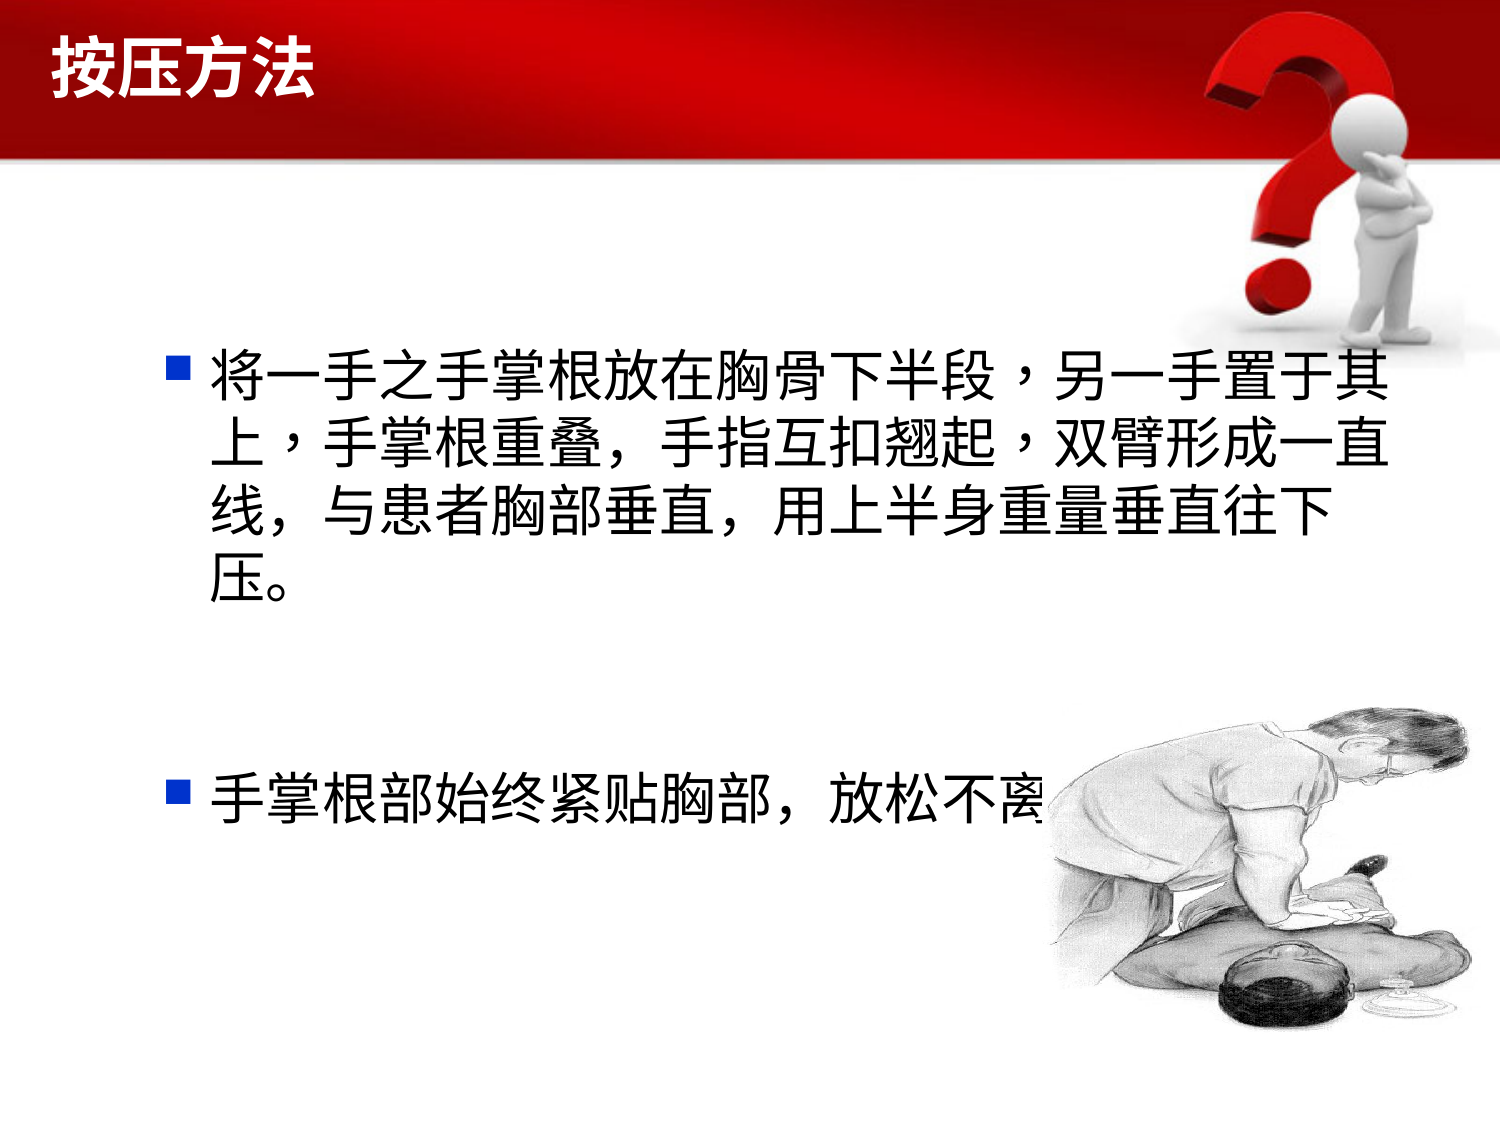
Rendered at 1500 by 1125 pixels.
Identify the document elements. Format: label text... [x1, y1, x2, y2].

list 将一手之手掌根放在胸骨下半段，另一手置于其上，手掌根重叠，手指互扣翘起，双臂形成一直线，与患者胸部垂直，用上半身重量垂直往下压。 手掌根部始终紧贴胸部，放松不离位。 [75, 262, 1425, 1005]
picture [0, 0, 1500, 1125]
title 按压方法 [37, 0, 1388, 160]
